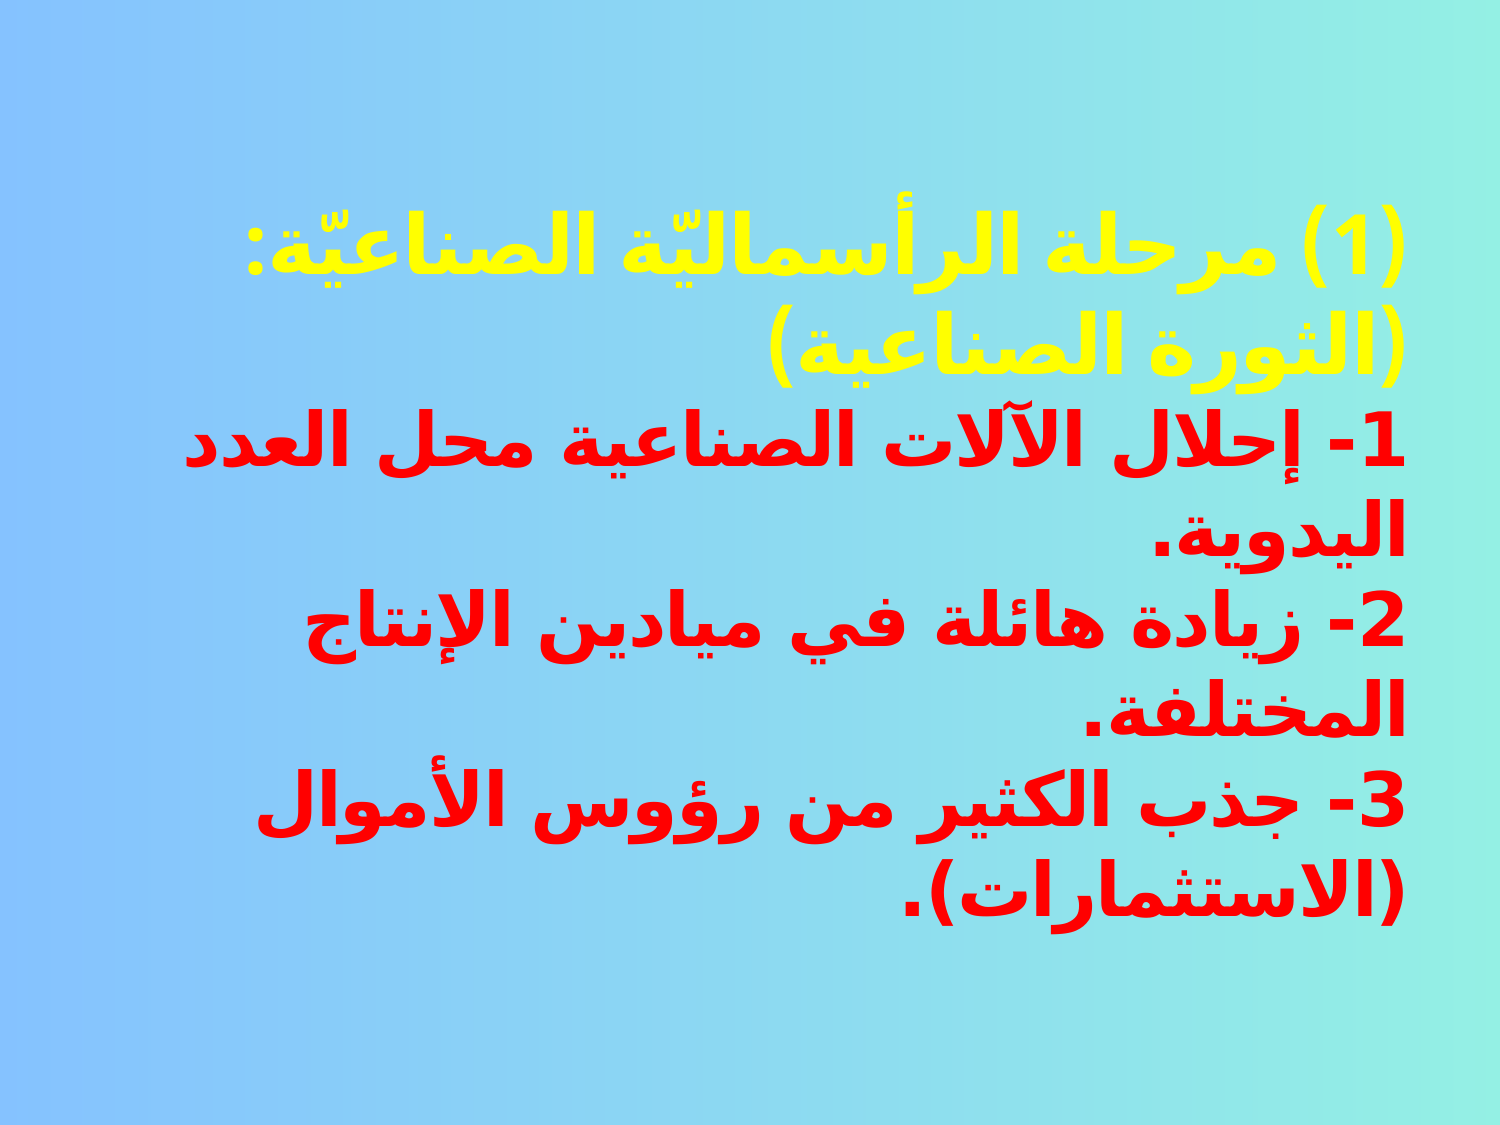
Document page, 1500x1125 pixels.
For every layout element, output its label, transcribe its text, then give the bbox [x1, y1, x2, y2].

title (1) مرحلة الرأسماليّة الصناعيّة: (الثورة الصناعية) 1- إحلال الآلات الصناعية محل العدد اليدوية. 2- زيادة هائلة في ميادين الإنتاج المختلفة. 3- جذب الكثير من رؤوس الأموال (الاستثمارات). [150, 83, 1425, 938]
